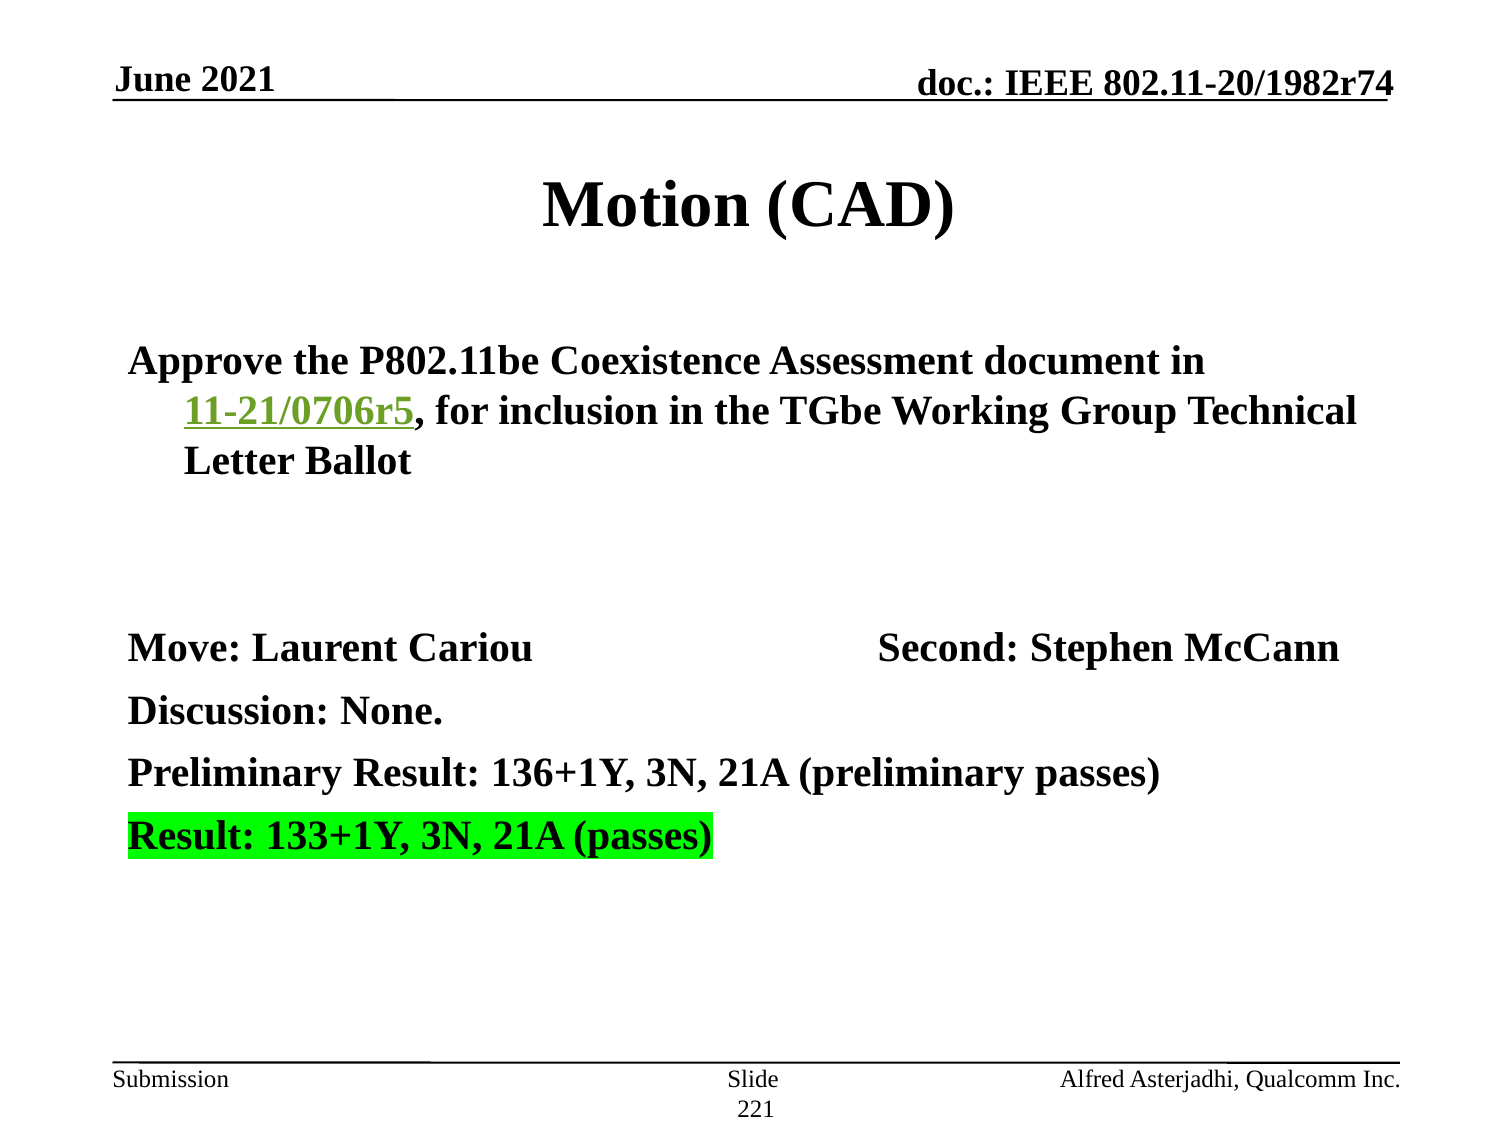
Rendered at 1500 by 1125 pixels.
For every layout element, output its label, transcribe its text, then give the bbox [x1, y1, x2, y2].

slide_number Slide 221 [712, 1061, 800, 1123]
title Motion (CAD) [112, 112, 1388, 288]
footer Alfred Asterjadhi, Qualcomm Inc. [878, 1061, 1402, 1093]
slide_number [114, 54, 423, 100]
list Approve the P802.11be Coexistence Assessment document in 11-21/0706r5, for inclusion in the TGbe Working Group Technical Letter Ballot Move: Laurent Cariou Second: Stephen McCann Discussion: None. Preliminary Result: 136+1Y, 3N, 21A (preliminary passes) Result: 133+1Y, 3N, 21A (passes) [112, 324, 1388, 1000]
